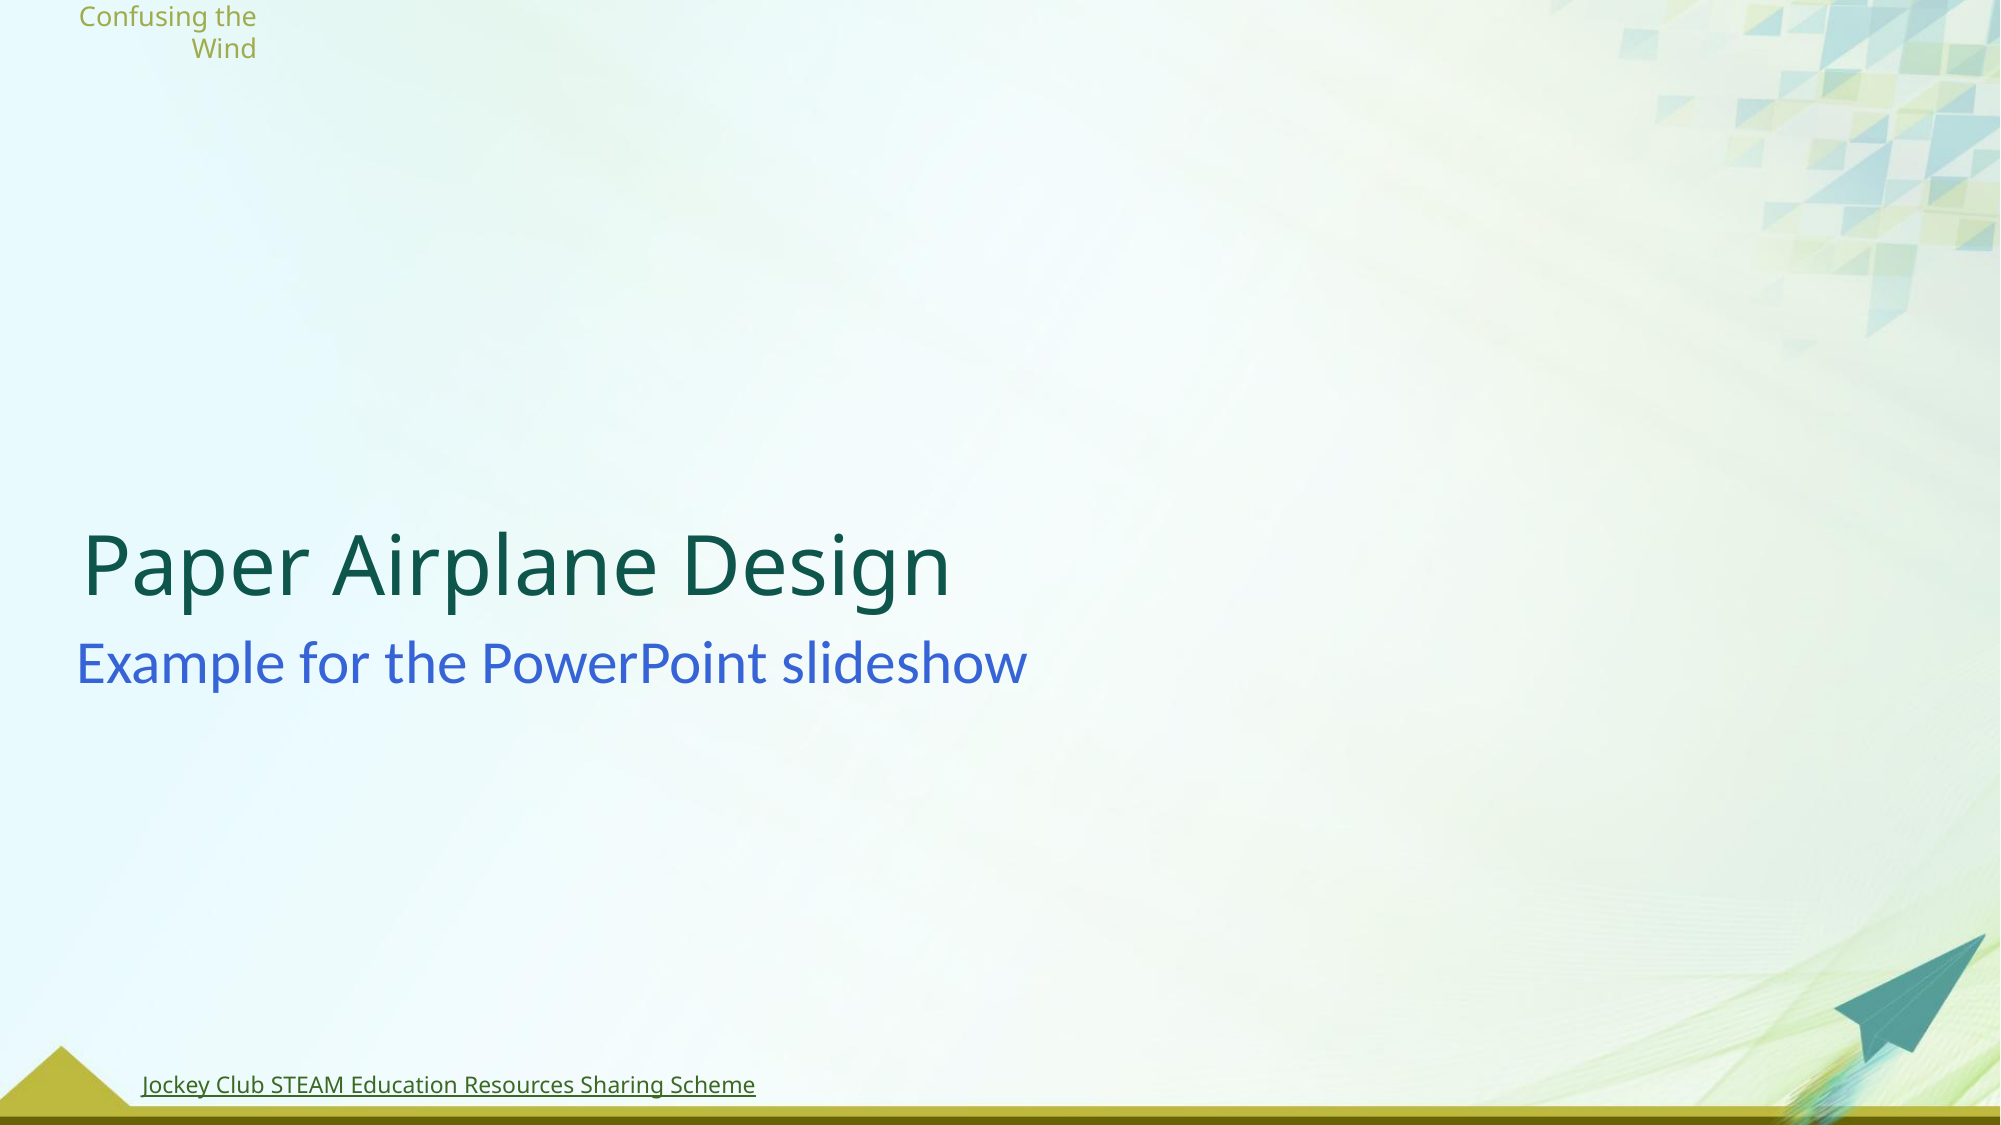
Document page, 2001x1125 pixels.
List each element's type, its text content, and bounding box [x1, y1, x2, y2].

title Paper Airplane Design [61, 454, 1571, 671]
picture [0, 0, 2001, 1125]
text_box Example for the PowerPoint slideshow [61, 614, 1119, 721]
